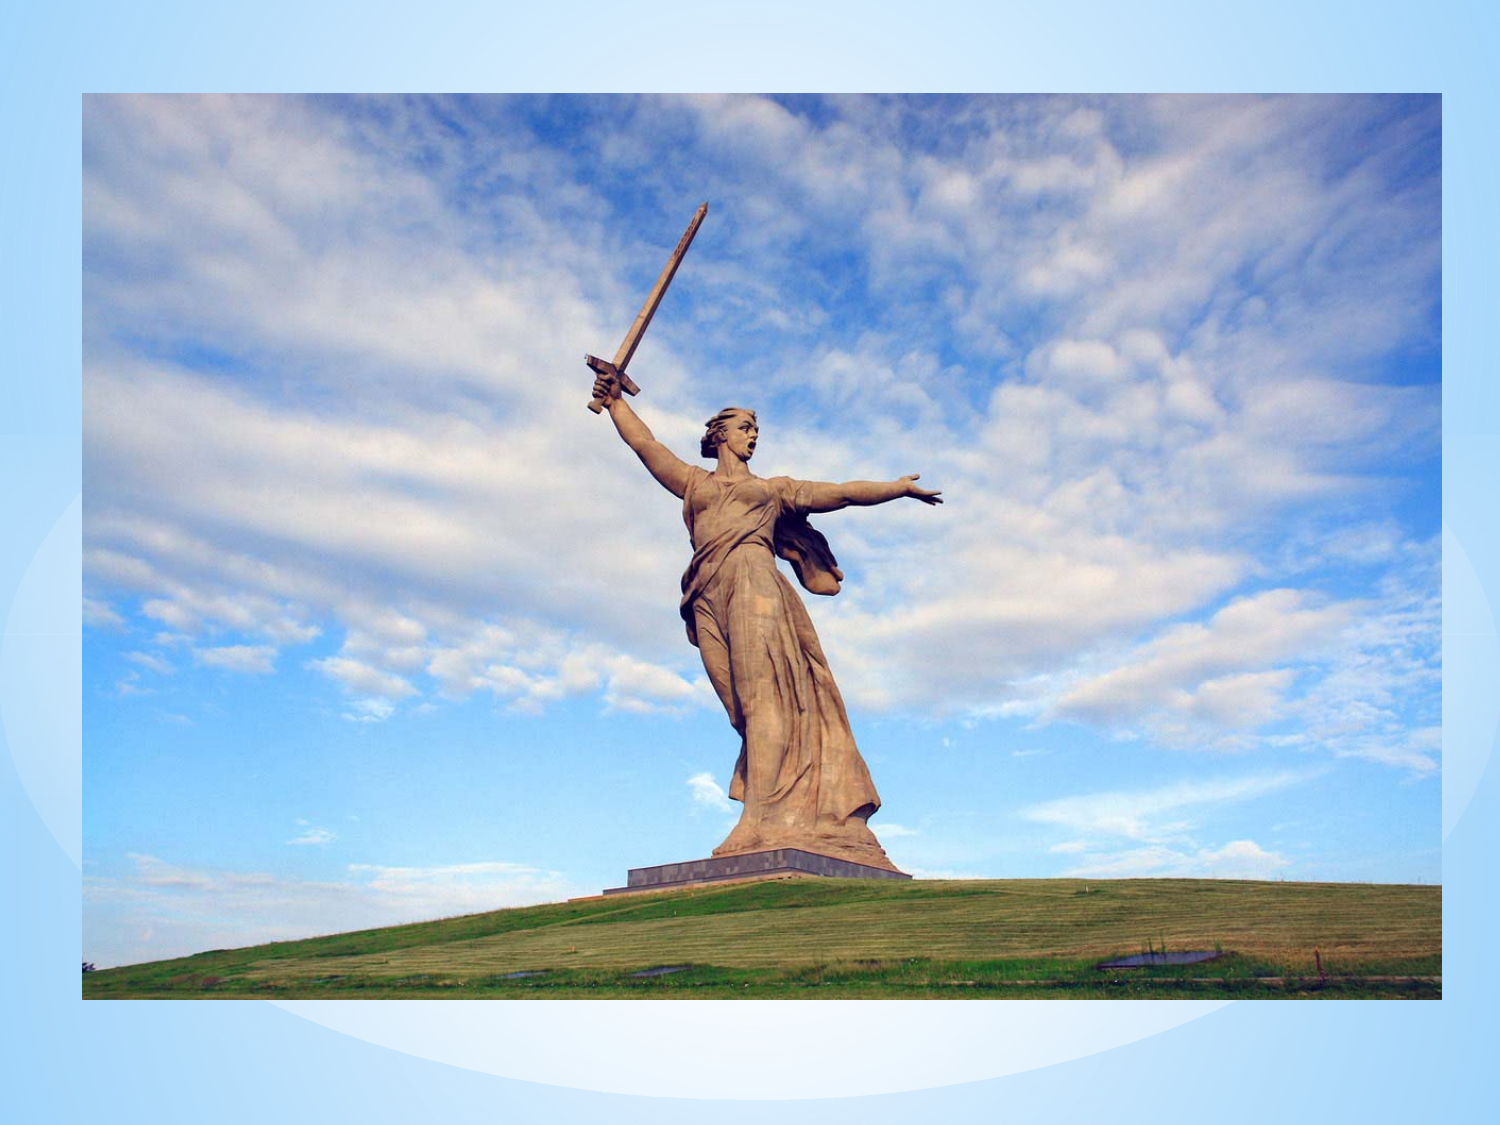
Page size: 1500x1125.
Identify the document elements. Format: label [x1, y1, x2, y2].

picture [81, 93, 1442, 1000]
